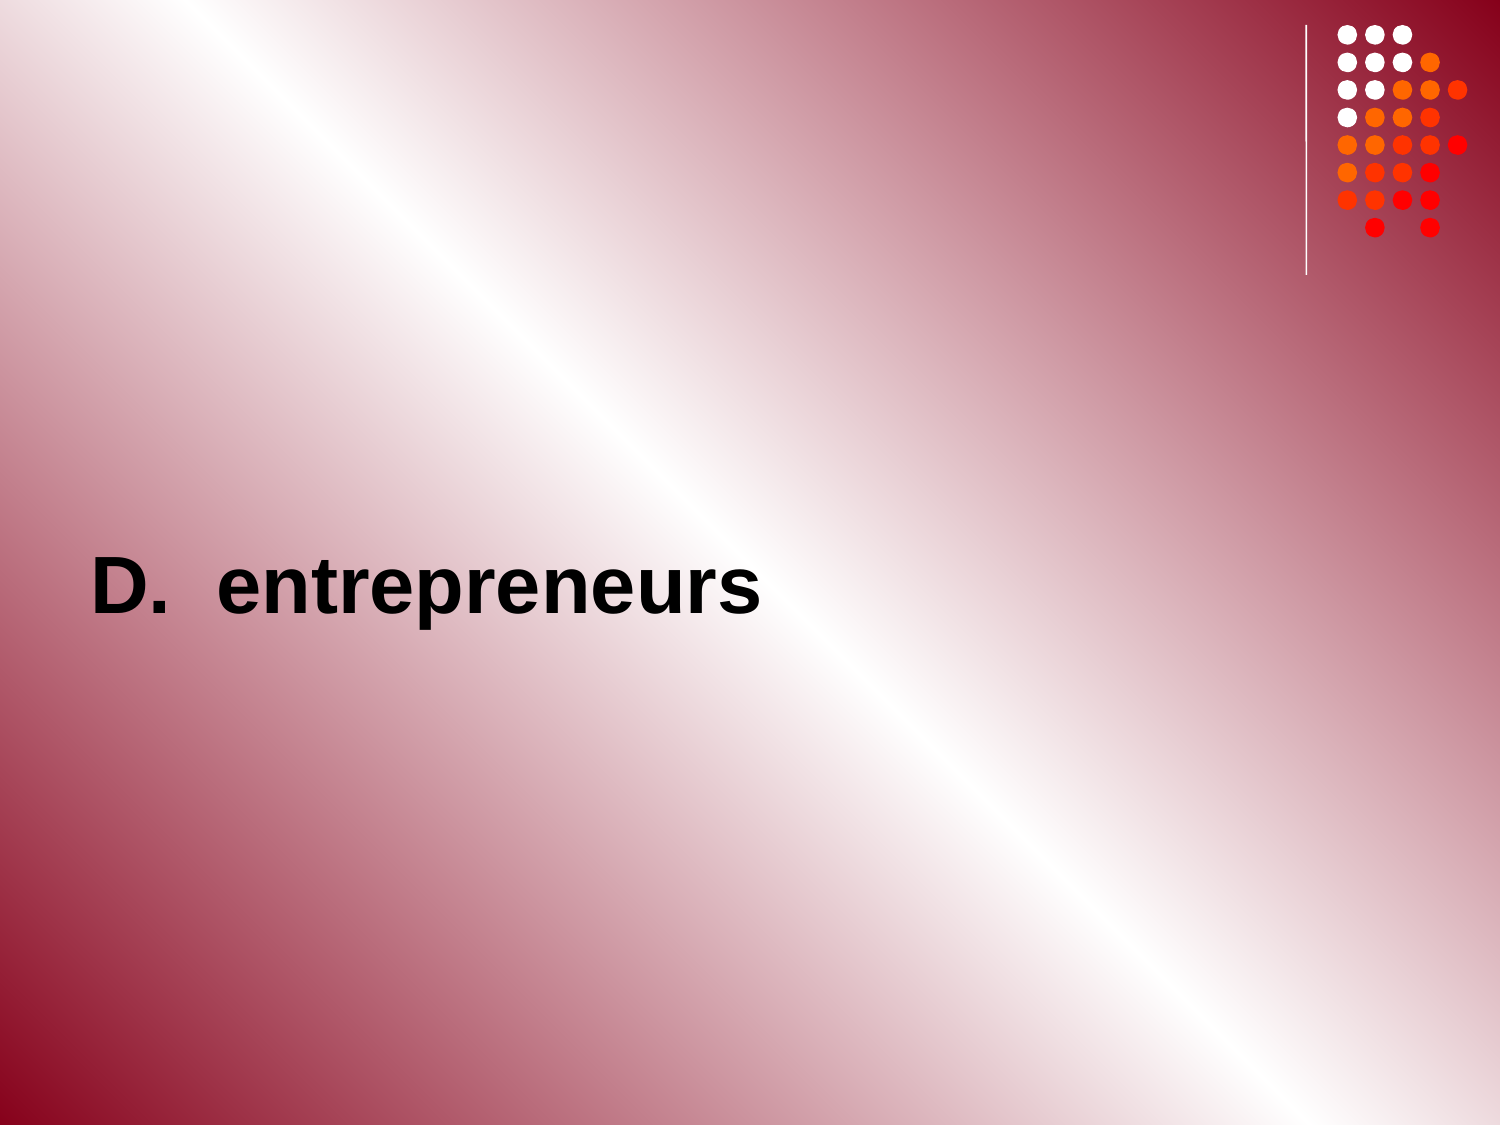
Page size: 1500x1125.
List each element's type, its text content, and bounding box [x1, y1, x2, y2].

title D. entrepreneurs [75, 425, 1313, 638]
